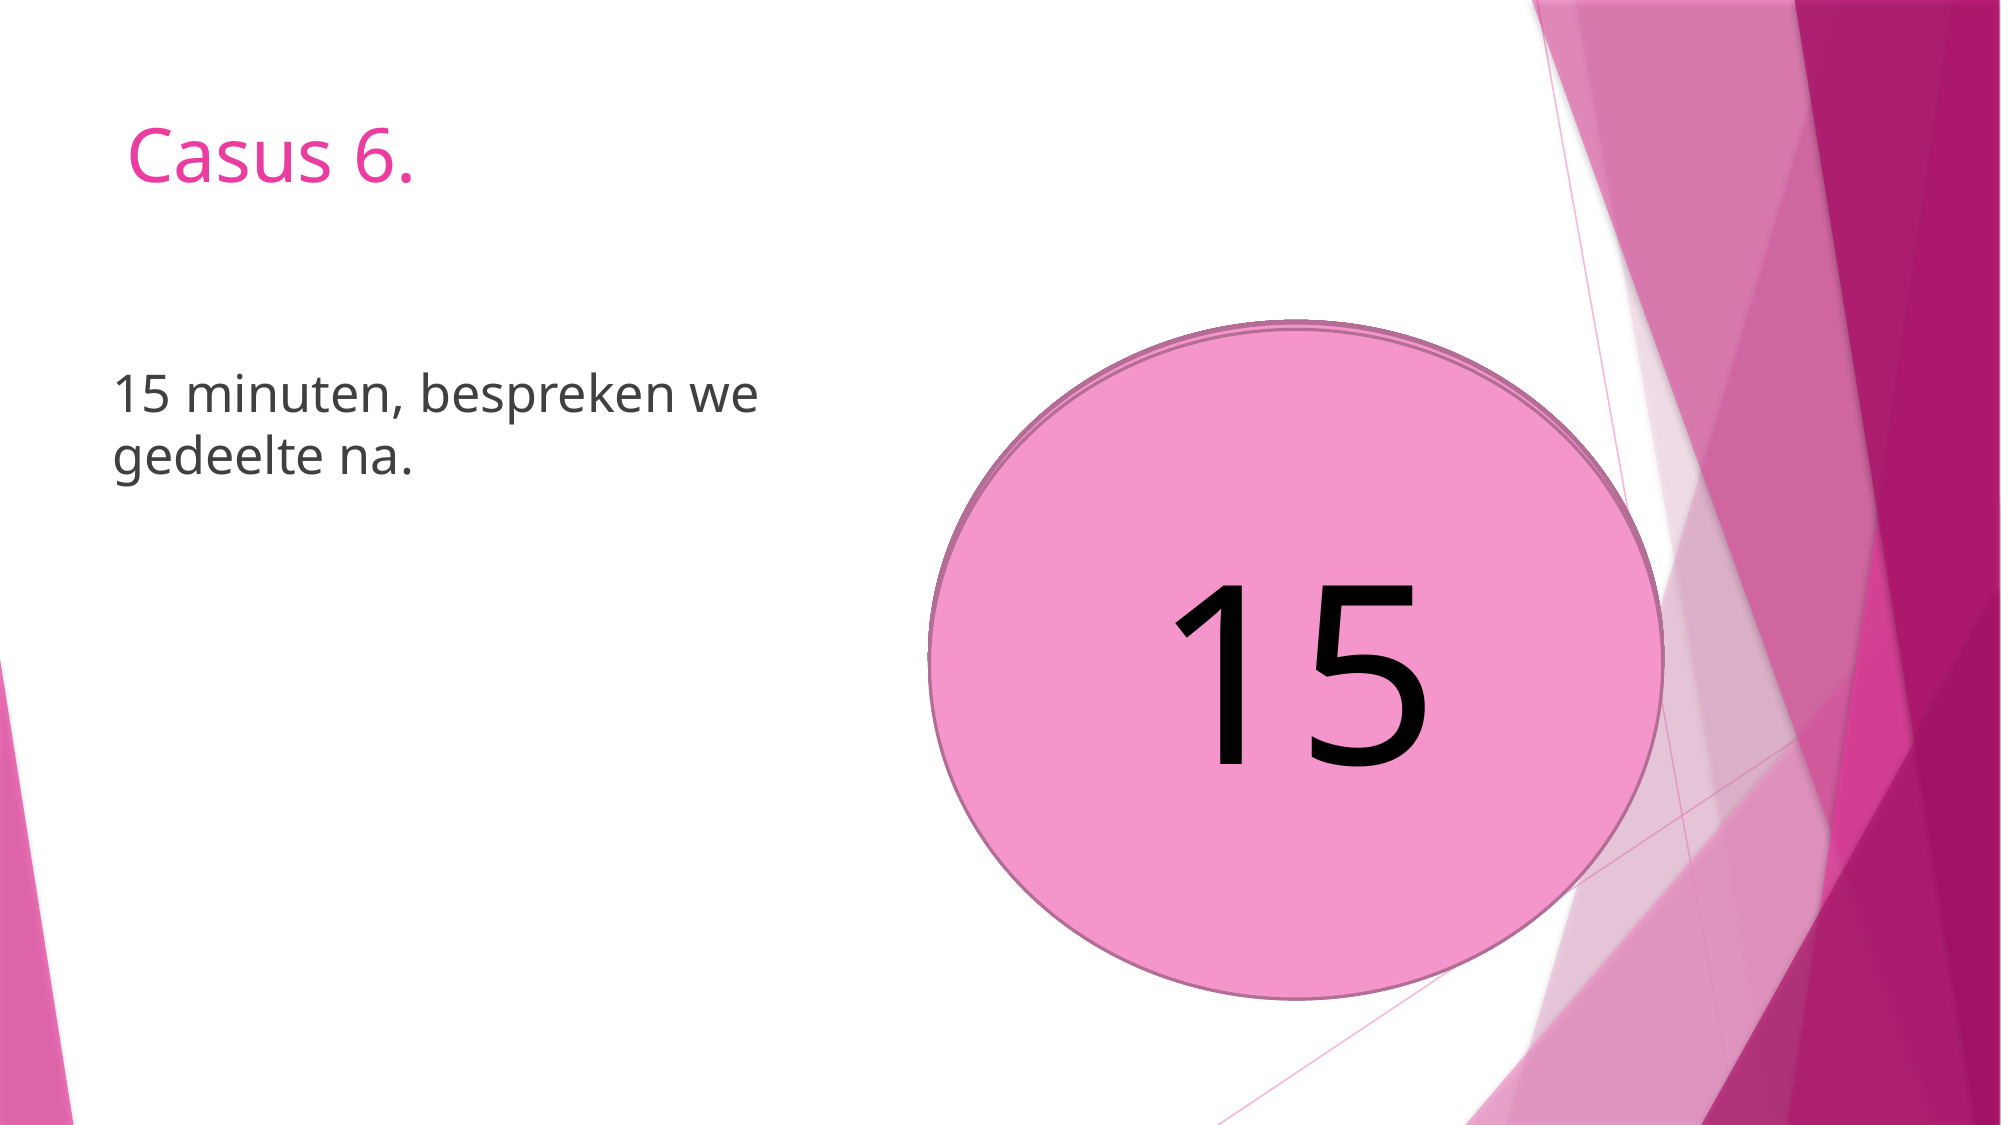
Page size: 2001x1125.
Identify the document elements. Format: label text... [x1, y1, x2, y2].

title Casus 6. [111, 99, 1522, 317]
text_box 14 [930, 321, 1662, 621]
list 15 minuten, bespreken we gedeelte na. [97, 352, 817, 960]
text_box 15 [927, 327, 1665, 1001]
